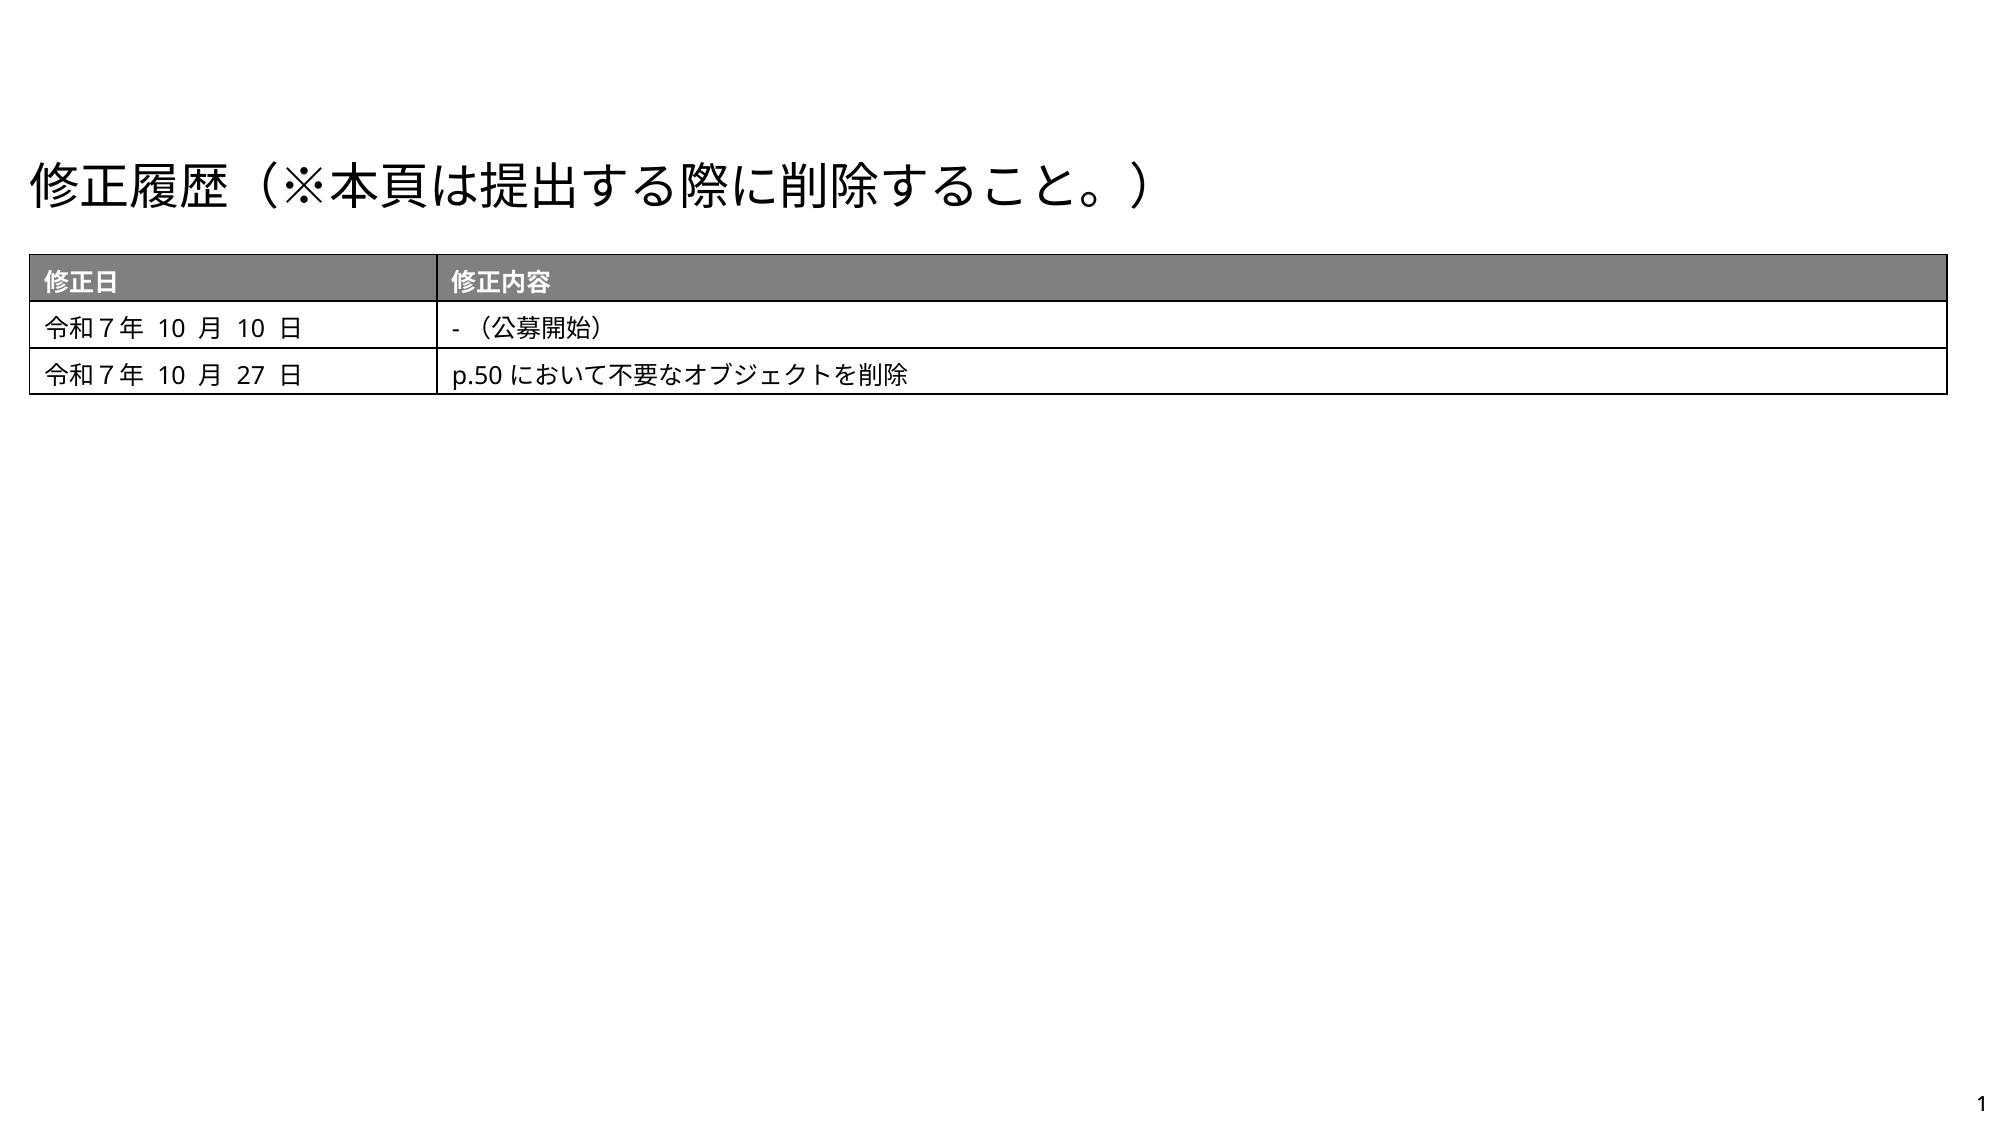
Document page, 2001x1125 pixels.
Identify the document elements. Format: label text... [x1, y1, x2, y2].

table_cell p.50において不要なオブジェクトを削除 [438, 349, 1946, 393]
table_cell 令和７年 10 月 10 日 [30, 302, 436, 347]
table_header 修正内容 [438, 255, 1946, 300]
table_header 修正日 [30, 255, 436, 300]
table_cell -（公募開始） [438, 302, 1946, 347]
text_box 修正履歴（※本頁は提出する際に削除すること。） [29, 161, 1875, 216]
table_cell 令和７年 10 月 27 日 [30, 349, 436, 393]
